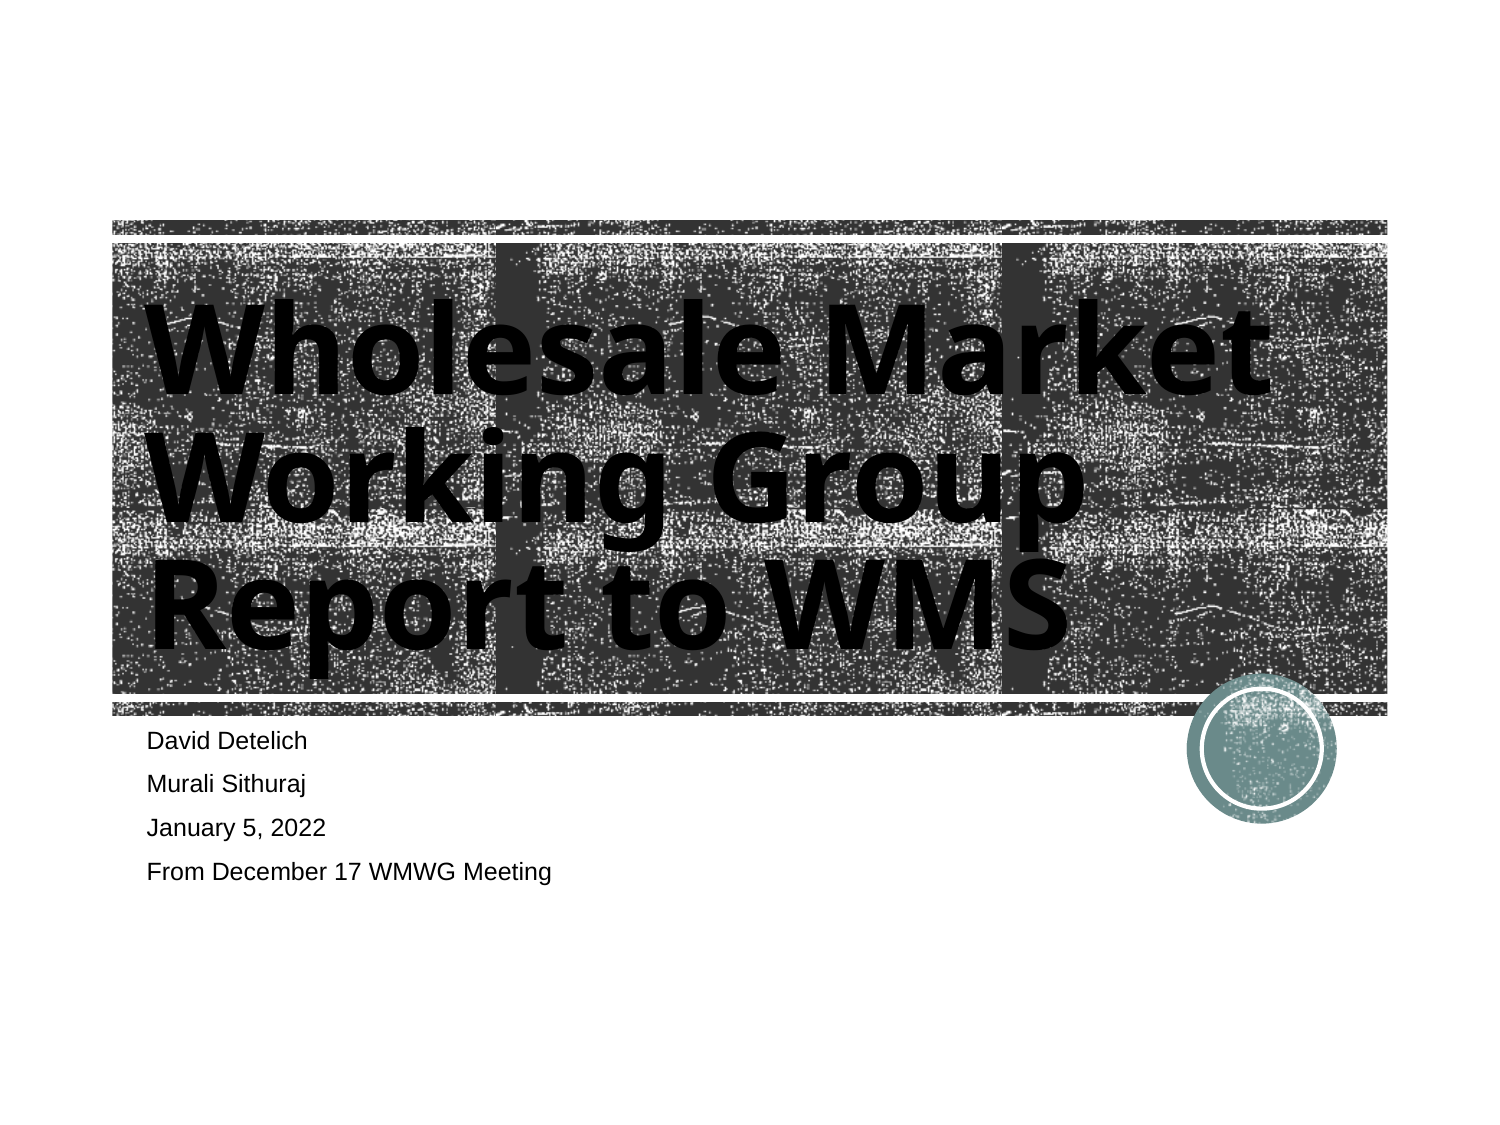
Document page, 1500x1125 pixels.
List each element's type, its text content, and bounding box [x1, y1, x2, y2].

subtitle David Detelich Murali Sithuraj January 5, 2022 From December 17 WMWG Meeting [131, 720, 1103, 896]
title Wholesale Market Working Group Report to WMS [129, 234, 1363, 733]
